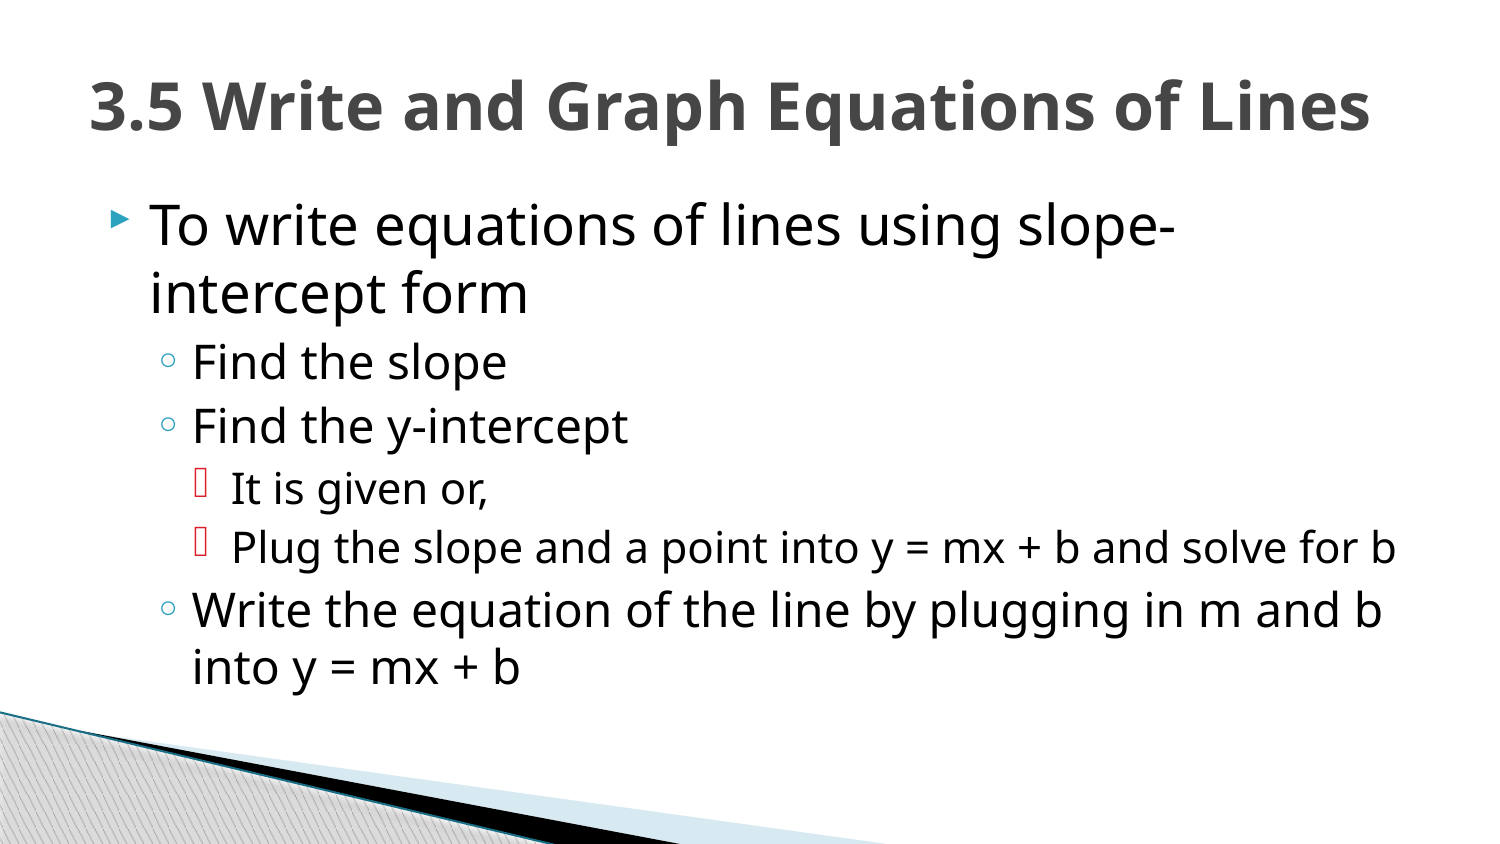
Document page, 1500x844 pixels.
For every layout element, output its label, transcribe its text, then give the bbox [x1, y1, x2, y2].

title 3.5 Write and Graph Equations of Lines [75, 33, 1425, 175]
list To write equations of lines using slope-intercept form Find the slope Find the y-intercept It is given or, Plug the slope and a point into y = mx + b and solve for b Write the equation of the line by plugging in m and b into y = mx + b [75, 182, 1425, 740]
